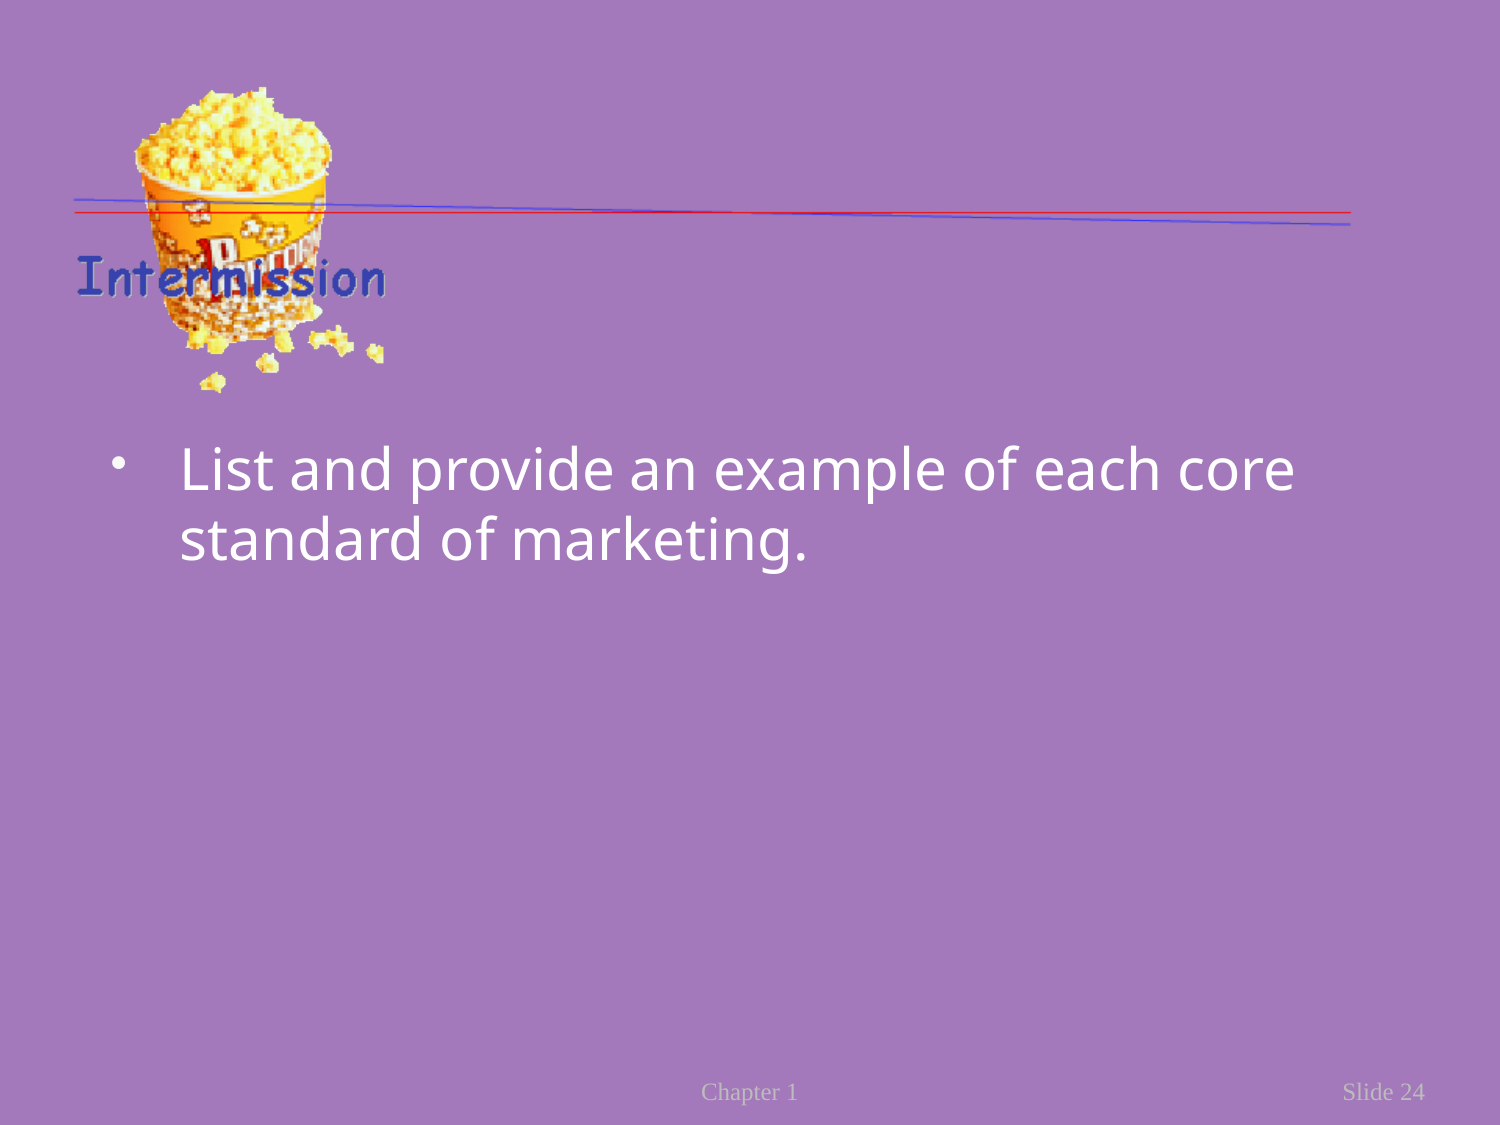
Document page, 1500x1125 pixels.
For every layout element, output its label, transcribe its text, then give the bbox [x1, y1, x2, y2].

list List and provide an example of each core standard of marketing. [75, 475, 1388, 1000]
footer Chapter 1 [512, 1052, 988, 1113]
picture [62, 74, 1352, 451]
slide_number Slide 24 [1299, 1052, 1425, 1113]
